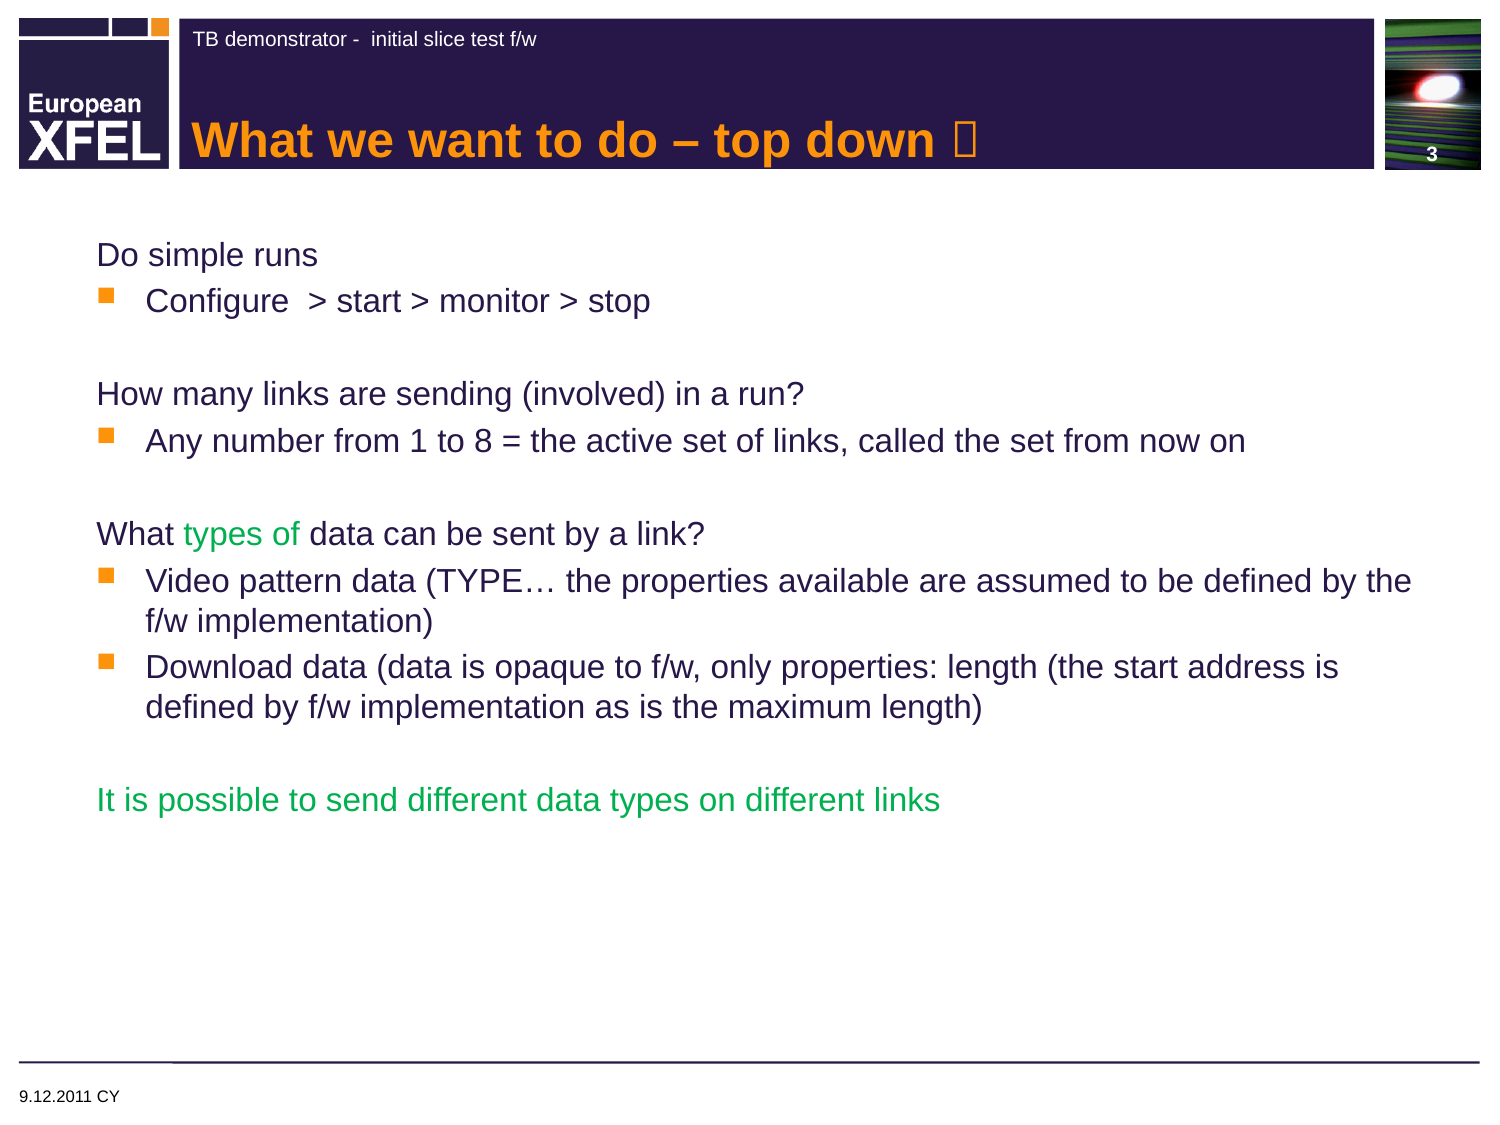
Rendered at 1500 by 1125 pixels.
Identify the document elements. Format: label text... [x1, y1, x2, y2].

picture [1385, 19, 1481, 170]
list Do simple runs Configure > start > monitor > stop How many links are sending (involved) in a run? Any number from 1 to 8 = the active set of links, called the set from now on What types of data can be sent by a link? Video pattern data (TYPE… the properties available are assumed to be defined by the f/w implementation) Download data (data is opaque to f/w, only properties: length (the start address is defined by f/w implementation as is the maximum length) It is possible to send different data types on different links [52, 232, 1438, 1011]
title What we want to do – top down  [179, 88, 1375, 168]
footer 9.12.2011 CY [19, 1062, 955, 1107]
picture [19, 18, 169, 169]
slide_number 3 [1384, 18, 1480, 169]
